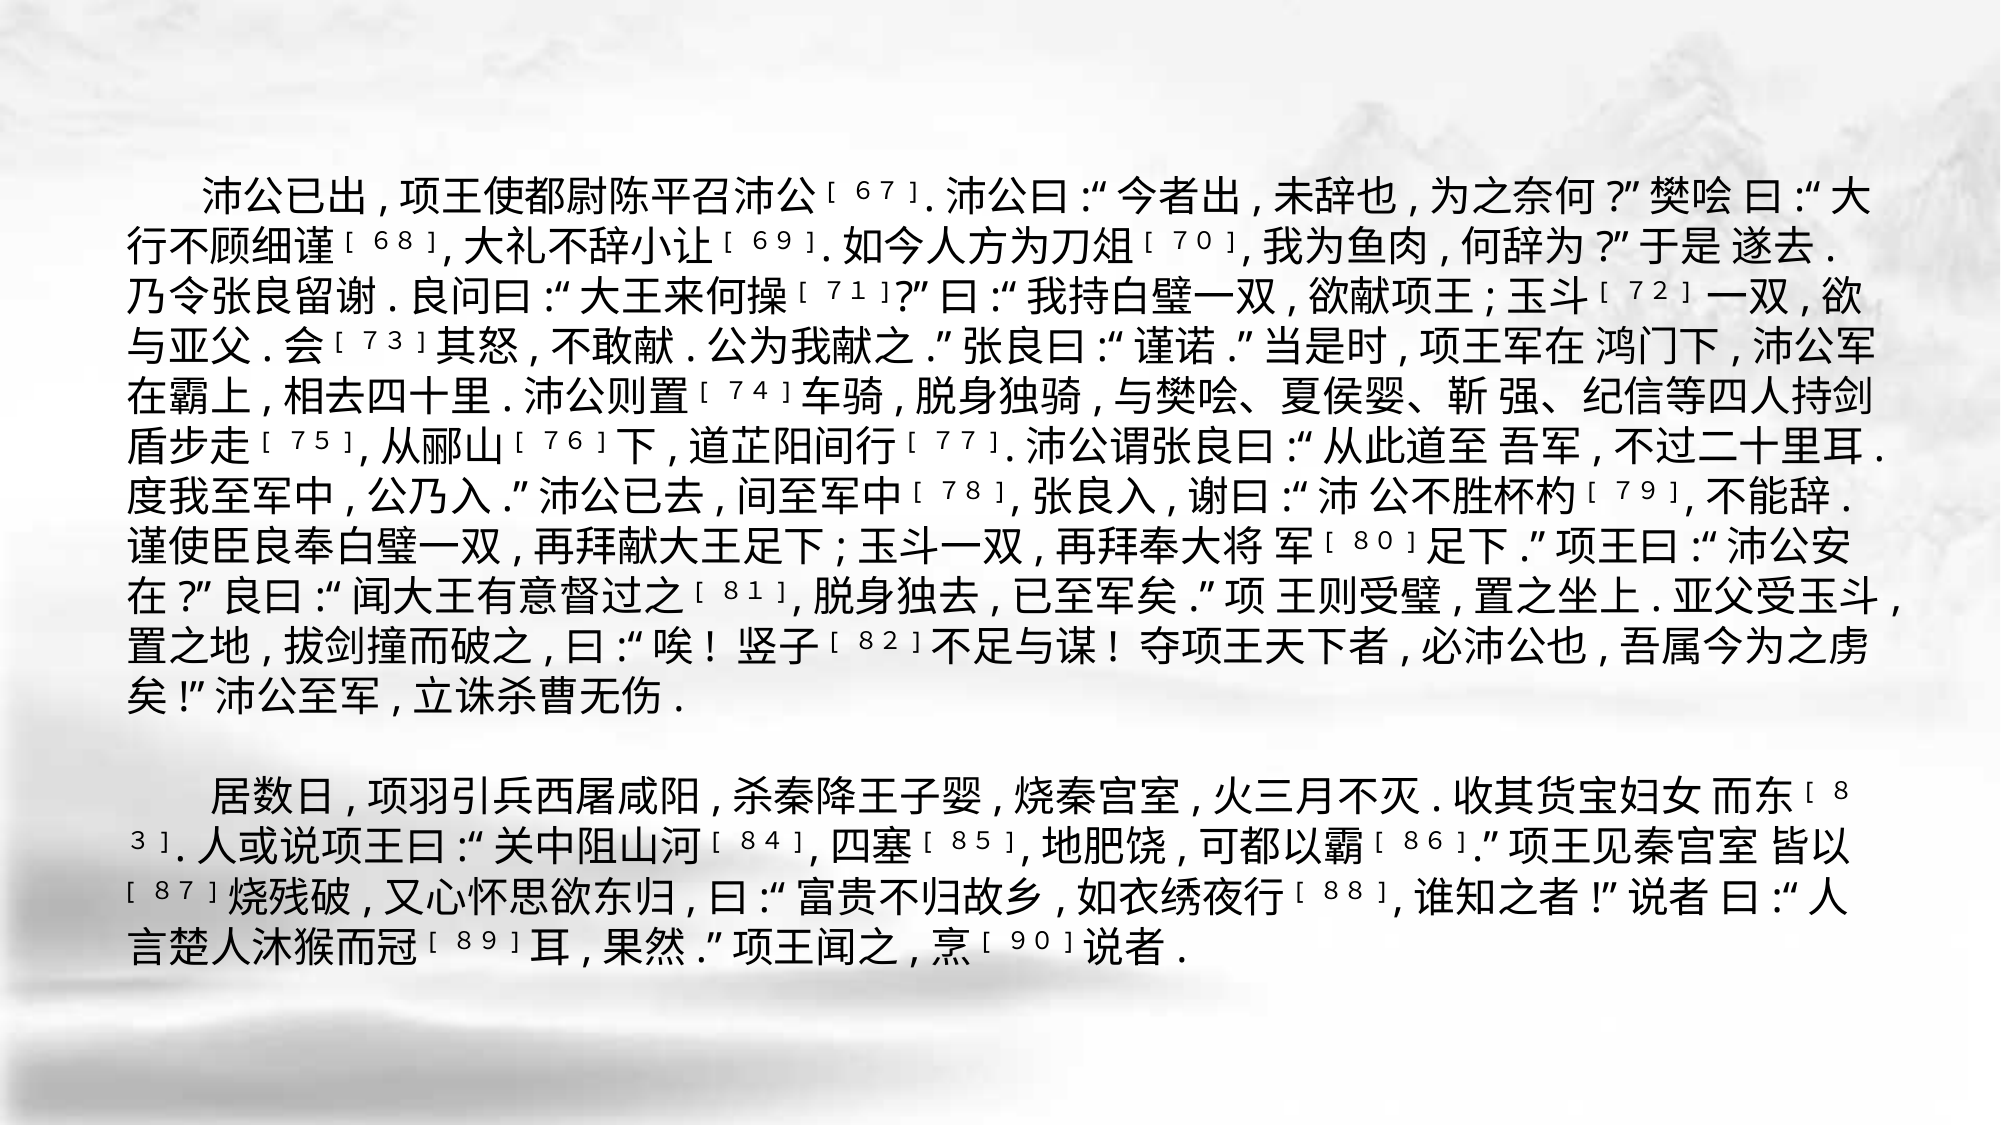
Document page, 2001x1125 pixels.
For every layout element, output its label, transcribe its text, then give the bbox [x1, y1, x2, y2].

picture [0, 0, 2001, 1125]
text_box 沛公已出,项王使都尉陈平召沛公[ ６７] .沛公曰:“今者出,未辞也,为之奈何?”樊哙 曰:“大行不顾细谨[ ６８] ,大礼不辞小让[ ６９] .如今人方为刀俎[ ７０] ,我为鱼肉,何辞为?”于是 遂去.乃令张良留谢.良问曰:“大王来何操[ ７１] ?”曰:“我持白璧一双,欲献项王;玉斗[ ７２] 一双,欲与亚父.会[ ７３]其怒,不敢献.公为我献之.”张良曰:“谨诺.”当是时,项王军在 鸿门下,沛公军在霸上,相去四十里.沛公则置[ ７４]车骑,脱身独骑,与樊哙、夏侯婴、靳 强、纪信等四人持剑盾步走[ ７５] ,从郦山[ ７６]下,道芷阳间行[ ７７] .沛公谓张良曰:“从此道至 吾军,不过二十里耳.度我至军中,公乃入.”沛公已去,间至军中[ ７８] ,张良入,谢曰:“沛 公不胜杯杓[ ７９] ,不能辞.谨使臣良奉白璧一双,再拜献大王足下;玉斗一双,再拜奉大将 军[ ８０]足下.”项王曰:“沛公安在?”良曰:“闻大王有意督过之[ ８１] ,脱身独去,已至军矣.”项 王则受璧,置之坐上.亚父受玉斗,置之地,拔剑撞而破之,曰:“唉! 竖子[ ８２]不足与谋! 夺项王天下者,必沛公也,吾属今为之虏矣!”沛公至军,立诛杀曹无伤. 居数日,项羽引兵西屠咸阳,杀秦降王子婴,烧秦宫室,火三月不灭.收其货宝妇女 而东[ ８３] .人或说项王曰:“关中阻山河[ ８４] ,四塞[ ８５] ,地肥饶,可都以霸[ ８６] .”项王见秦宫室 皆以[ ８７]烧残破,又心怀思欲东归,曰:“富贵不归故乡,如衣绣夜行[ ８８] ,谁知之者!”说者 曰:“人言楚人沐猴而冠[ ８９]耳,果然.”项王闻之,烹[ ９０]说者. [111, 162, 1902, 978]
